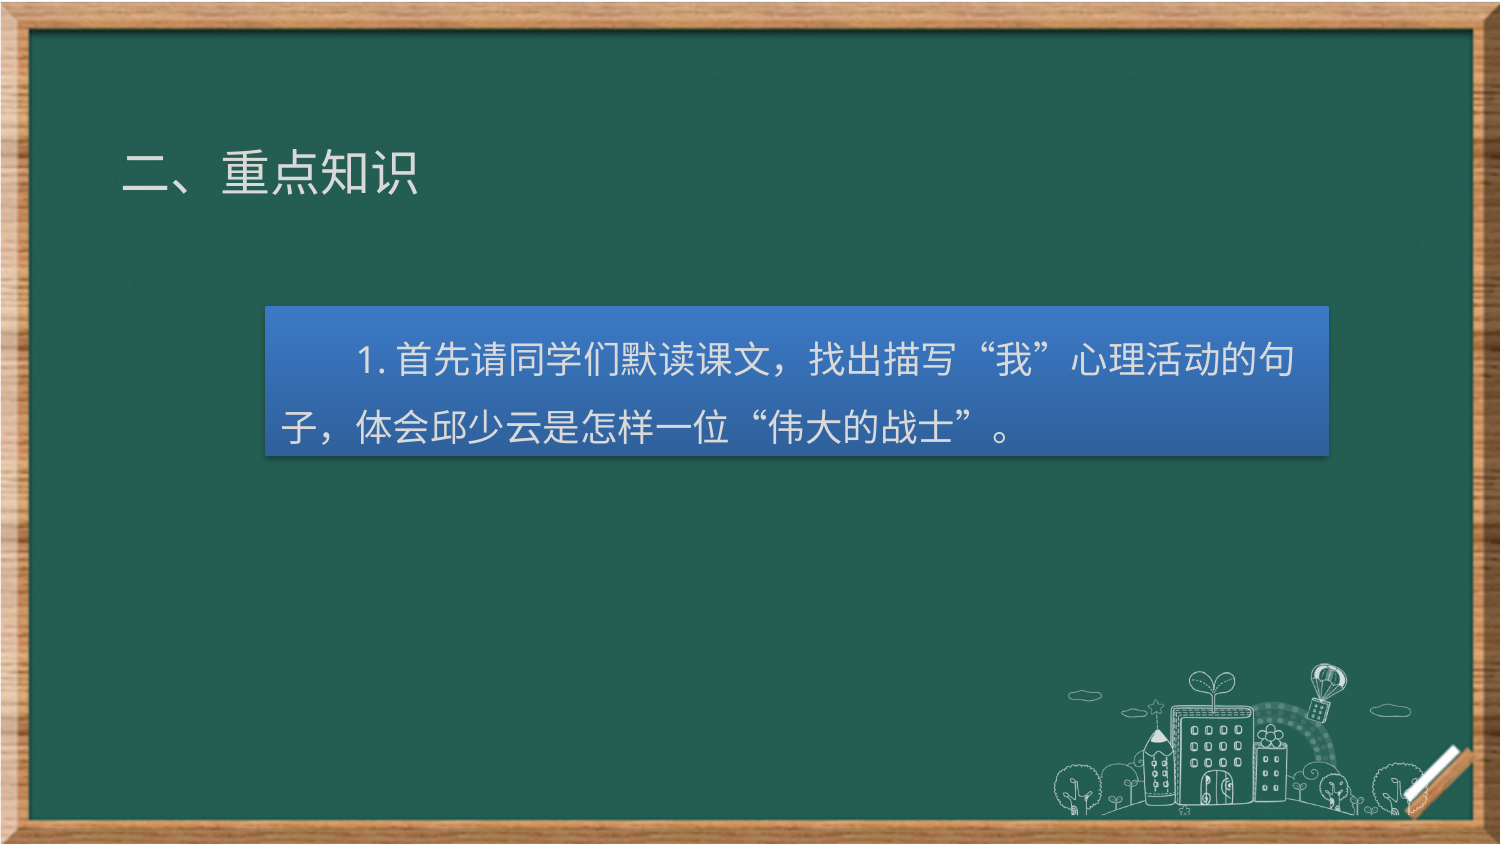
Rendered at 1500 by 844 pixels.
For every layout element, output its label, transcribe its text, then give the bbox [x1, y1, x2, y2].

picture [0, 0, 1500, 844]
text_box 1.首先请同学们默读课文，找出描写“我”心理活动的句子，体会邱少云是怎样一位“伟大的战士”。 [265, 306, 1329, 456]
text_box 二、重点知识 [105, 103, 460, 209]
